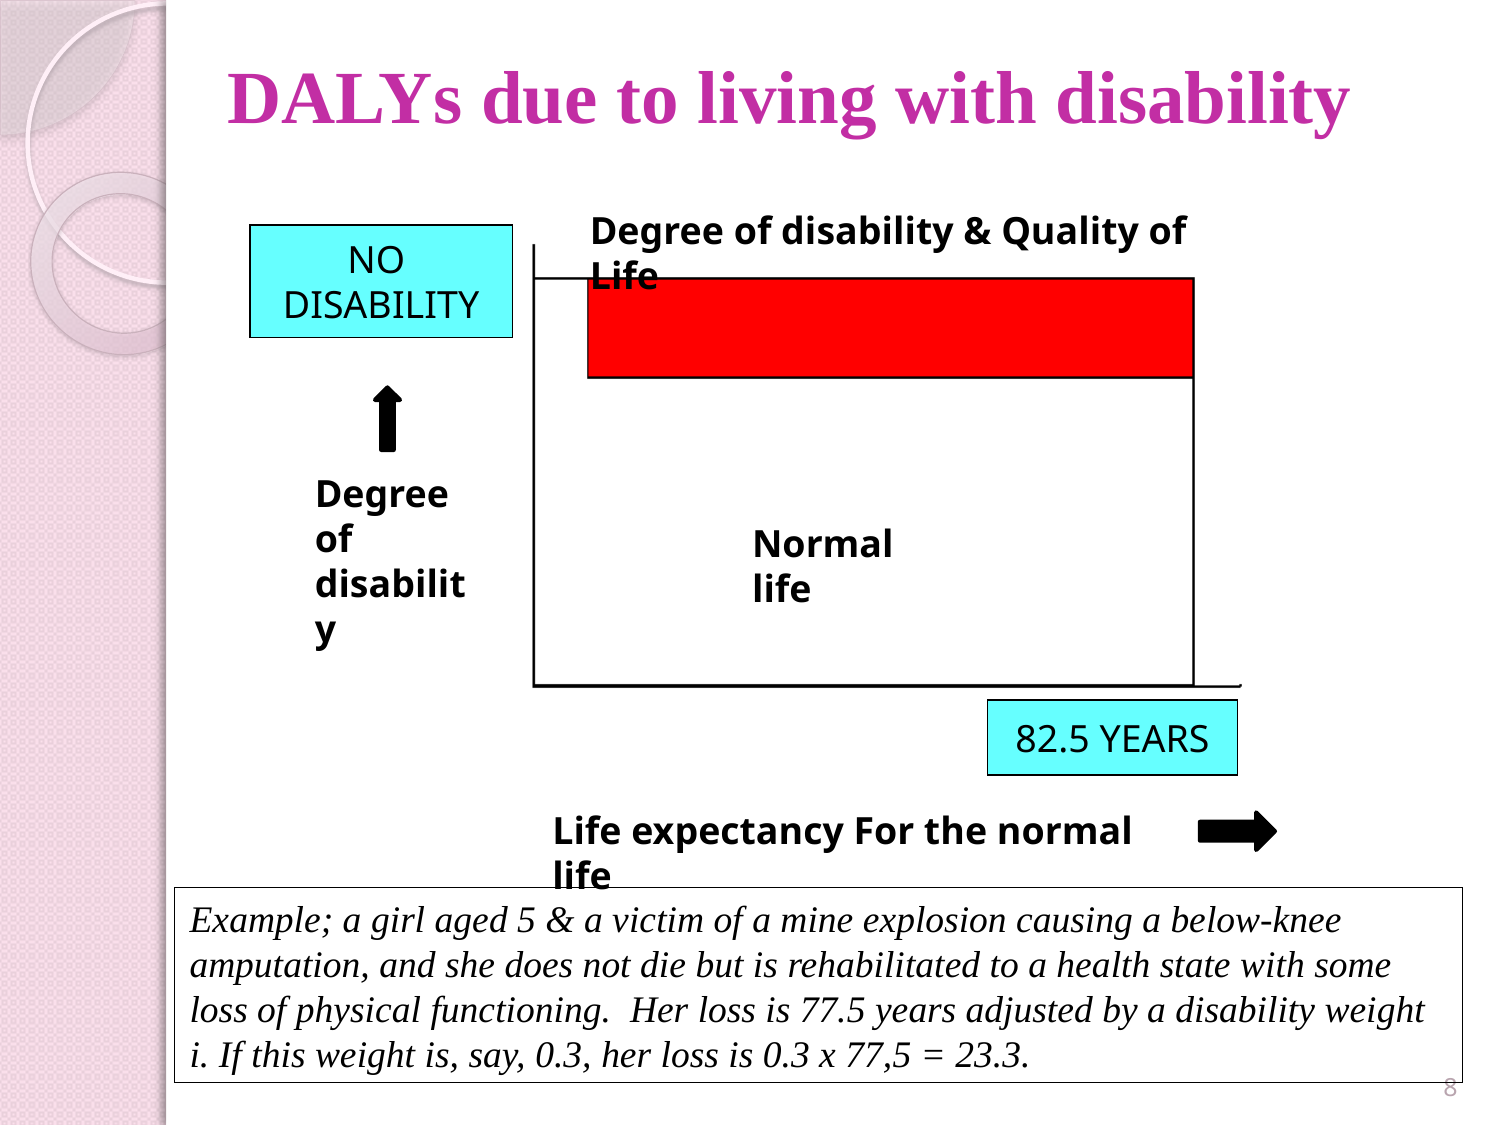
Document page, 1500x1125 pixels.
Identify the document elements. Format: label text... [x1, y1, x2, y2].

text_box NO DISABILITY [249, 224, 367, 338]
text_box Example; a girl aged 5 & a victim of a mine explosion causing a below-knee amputation, and she does not die but is rehabilitated to a health state with some loss of physical functioning. Her loss is 77.5 years adjusted by a disability weight i. If this weight is, say, 0.3, her loss is 0.3 x 77,5 = 23.3. [174, 887, 1463, 1083]
title DALYs due to living with disability [137, 37, 1500, 150]
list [374, 187, 1392, 951]
text_box Degree of disability [300, 462, 367, 658]
slide_number 8 [1413, 1034, 1488, 1113]
